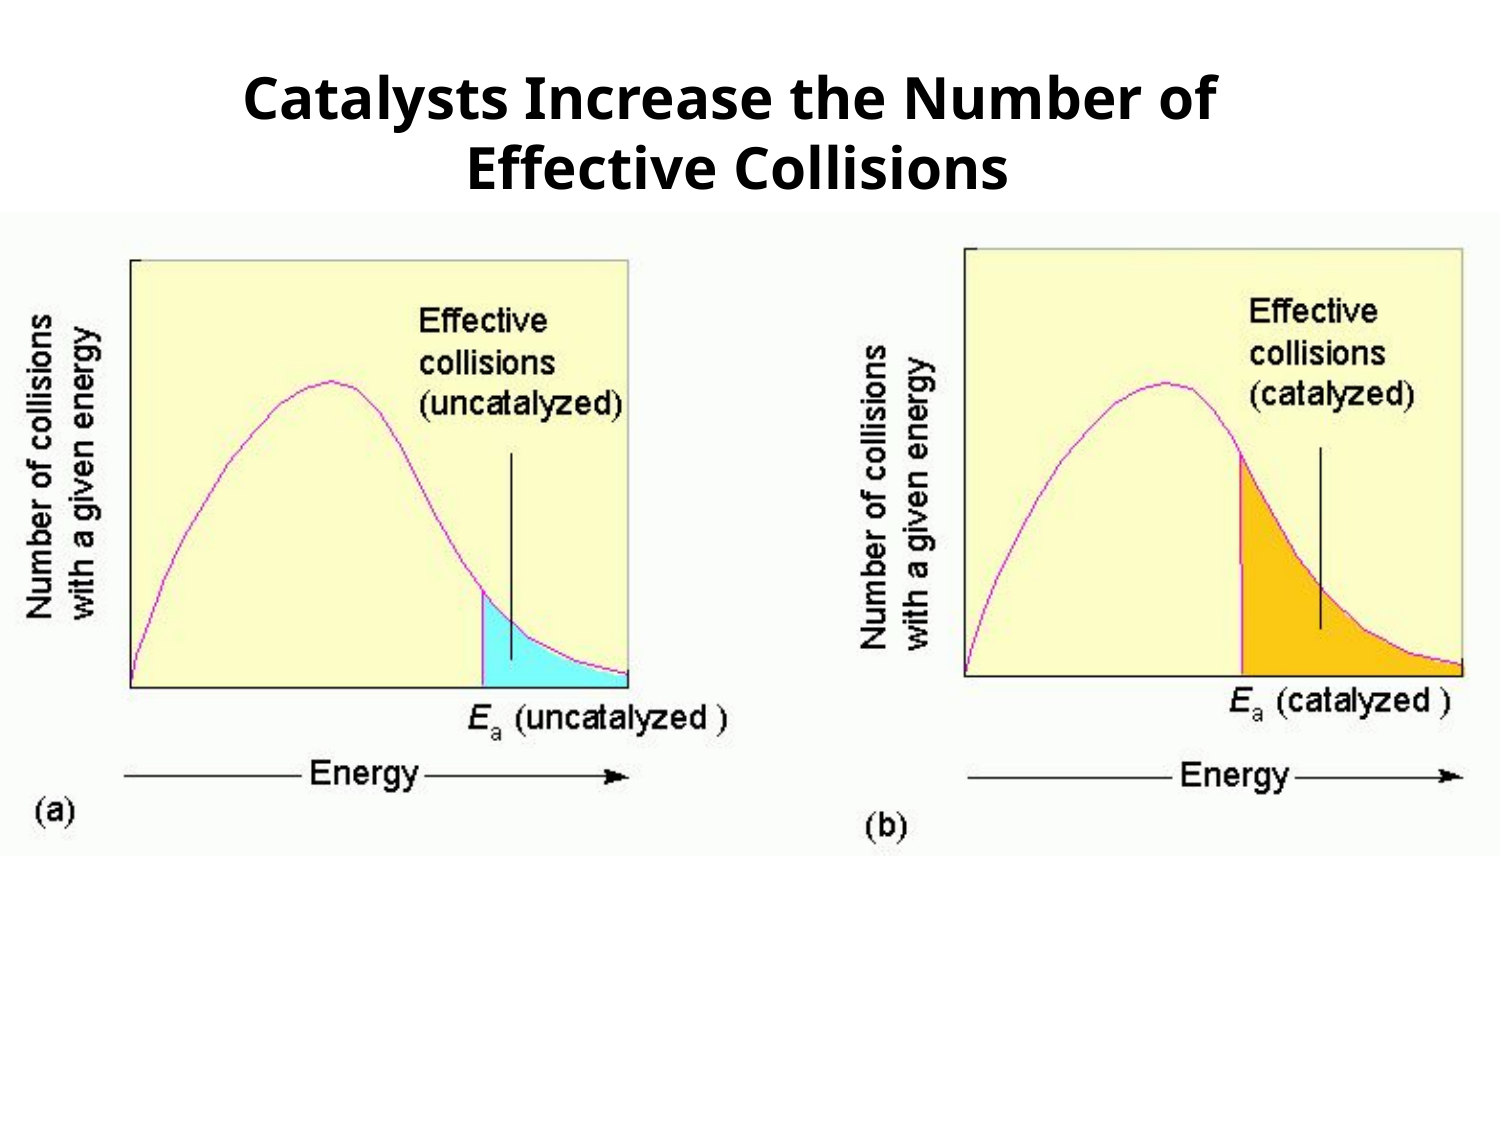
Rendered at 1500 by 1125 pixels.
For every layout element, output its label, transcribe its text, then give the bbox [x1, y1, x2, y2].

title Catalysts Increase the Number of Effective Collisions [99, 37, 1376, 210]
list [0, 212, 1500, 856]
